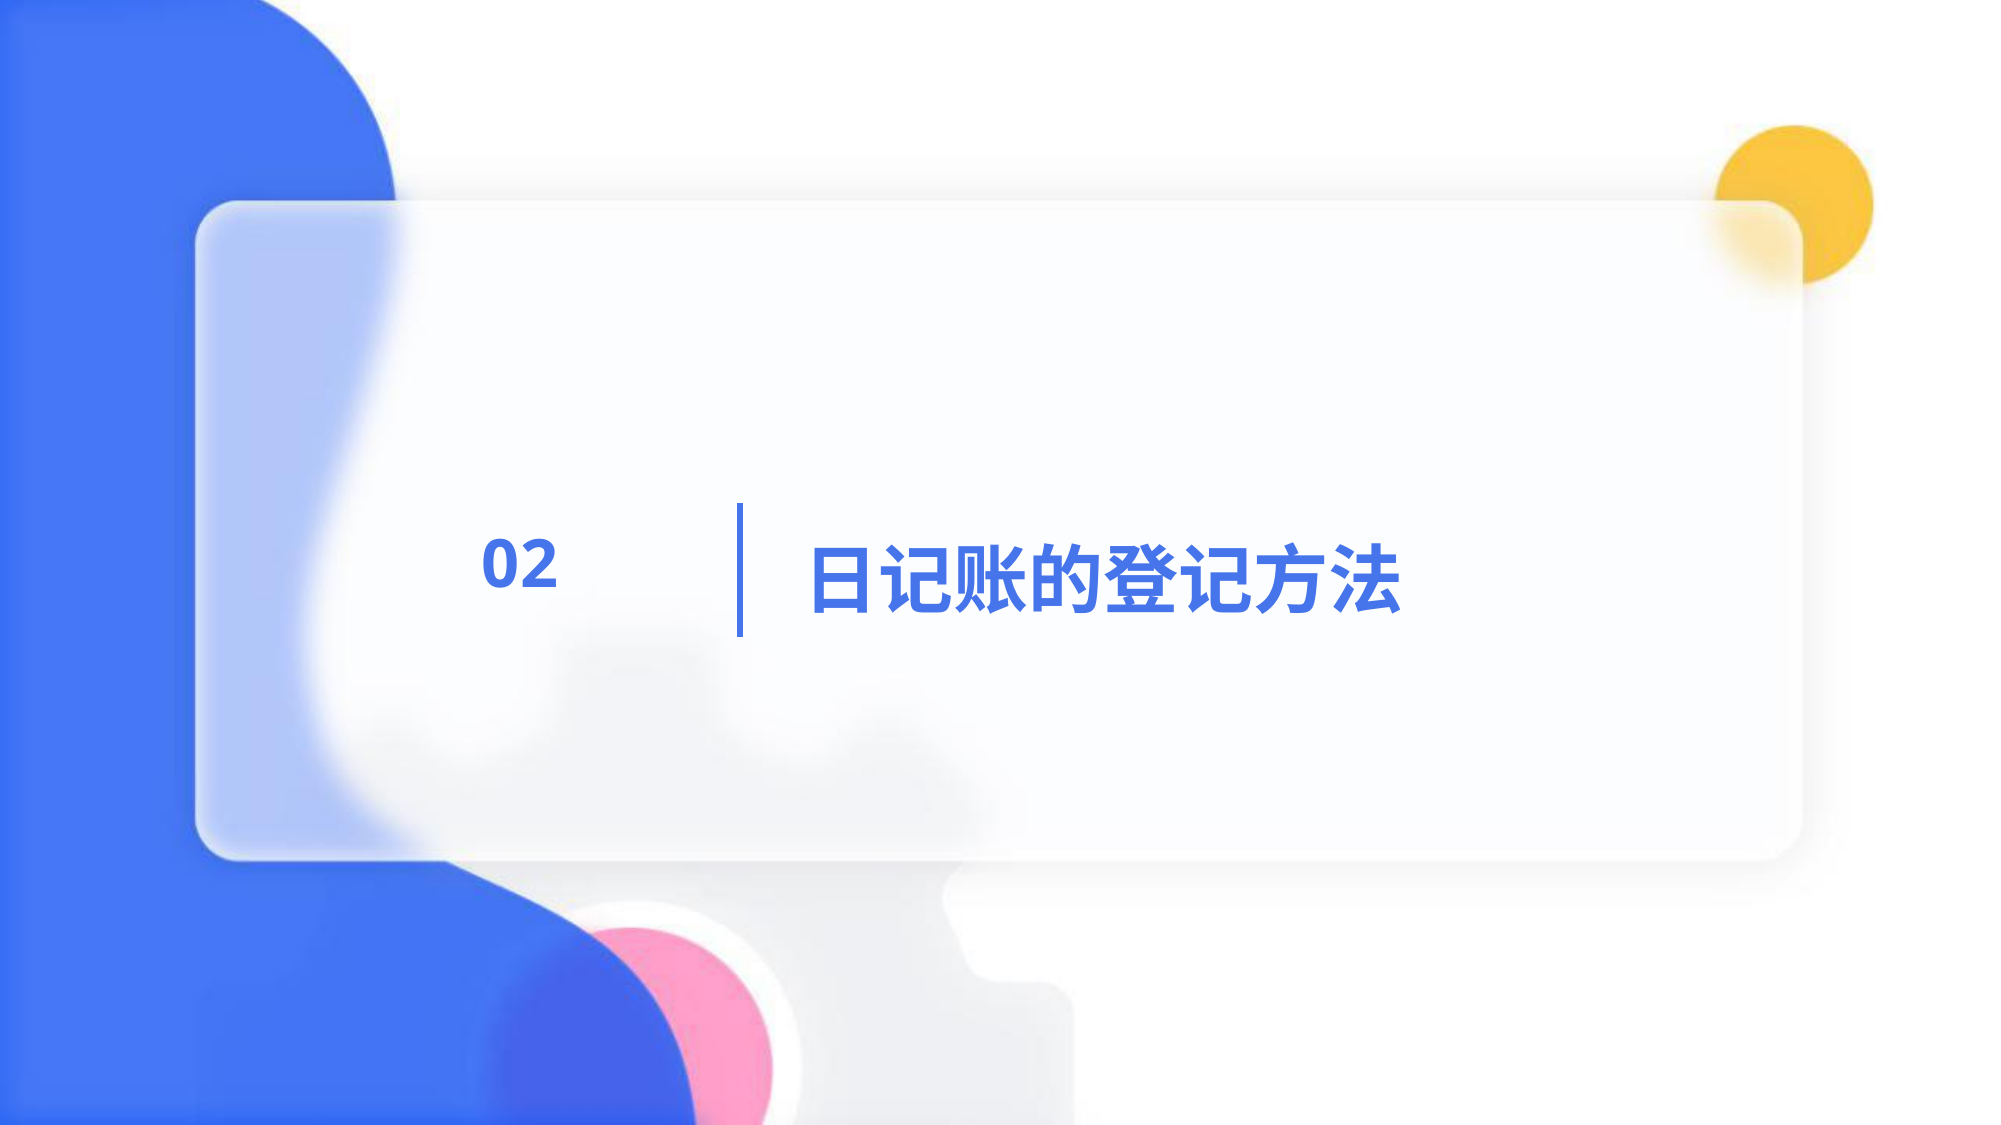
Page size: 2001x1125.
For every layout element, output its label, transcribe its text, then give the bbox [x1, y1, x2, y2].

picture [0, 0, 2000, 1125]
title 日记账的登记方法 [787, 491, 1760, 629]
text_box 02 [326, 377, 714, 744]
